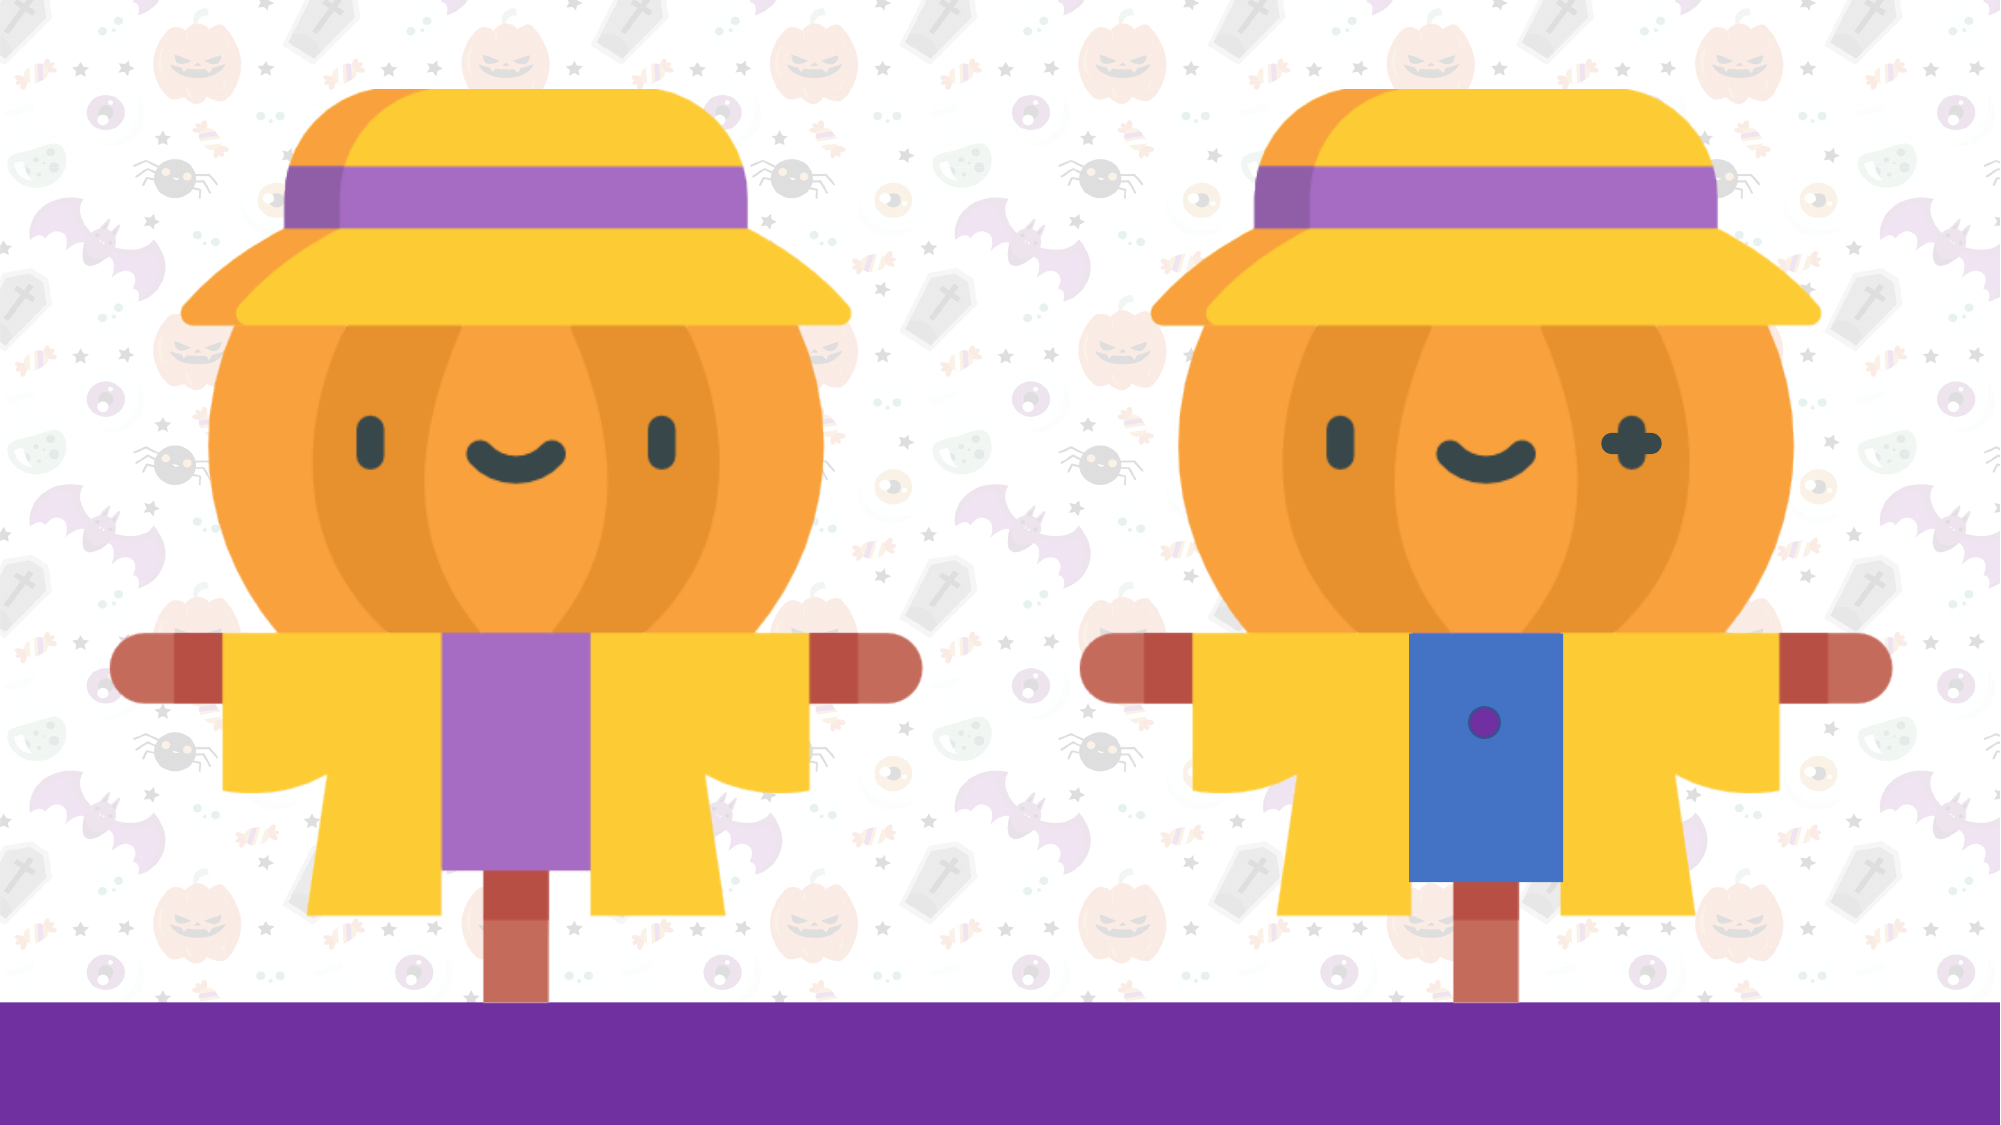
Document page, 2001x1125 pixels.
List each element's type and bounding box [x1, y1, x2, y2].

text_box [0, 1001, 2000, 1125]
picture [58, 89, 974, 1005]
picture [1028, 89, 1944, 1005]
